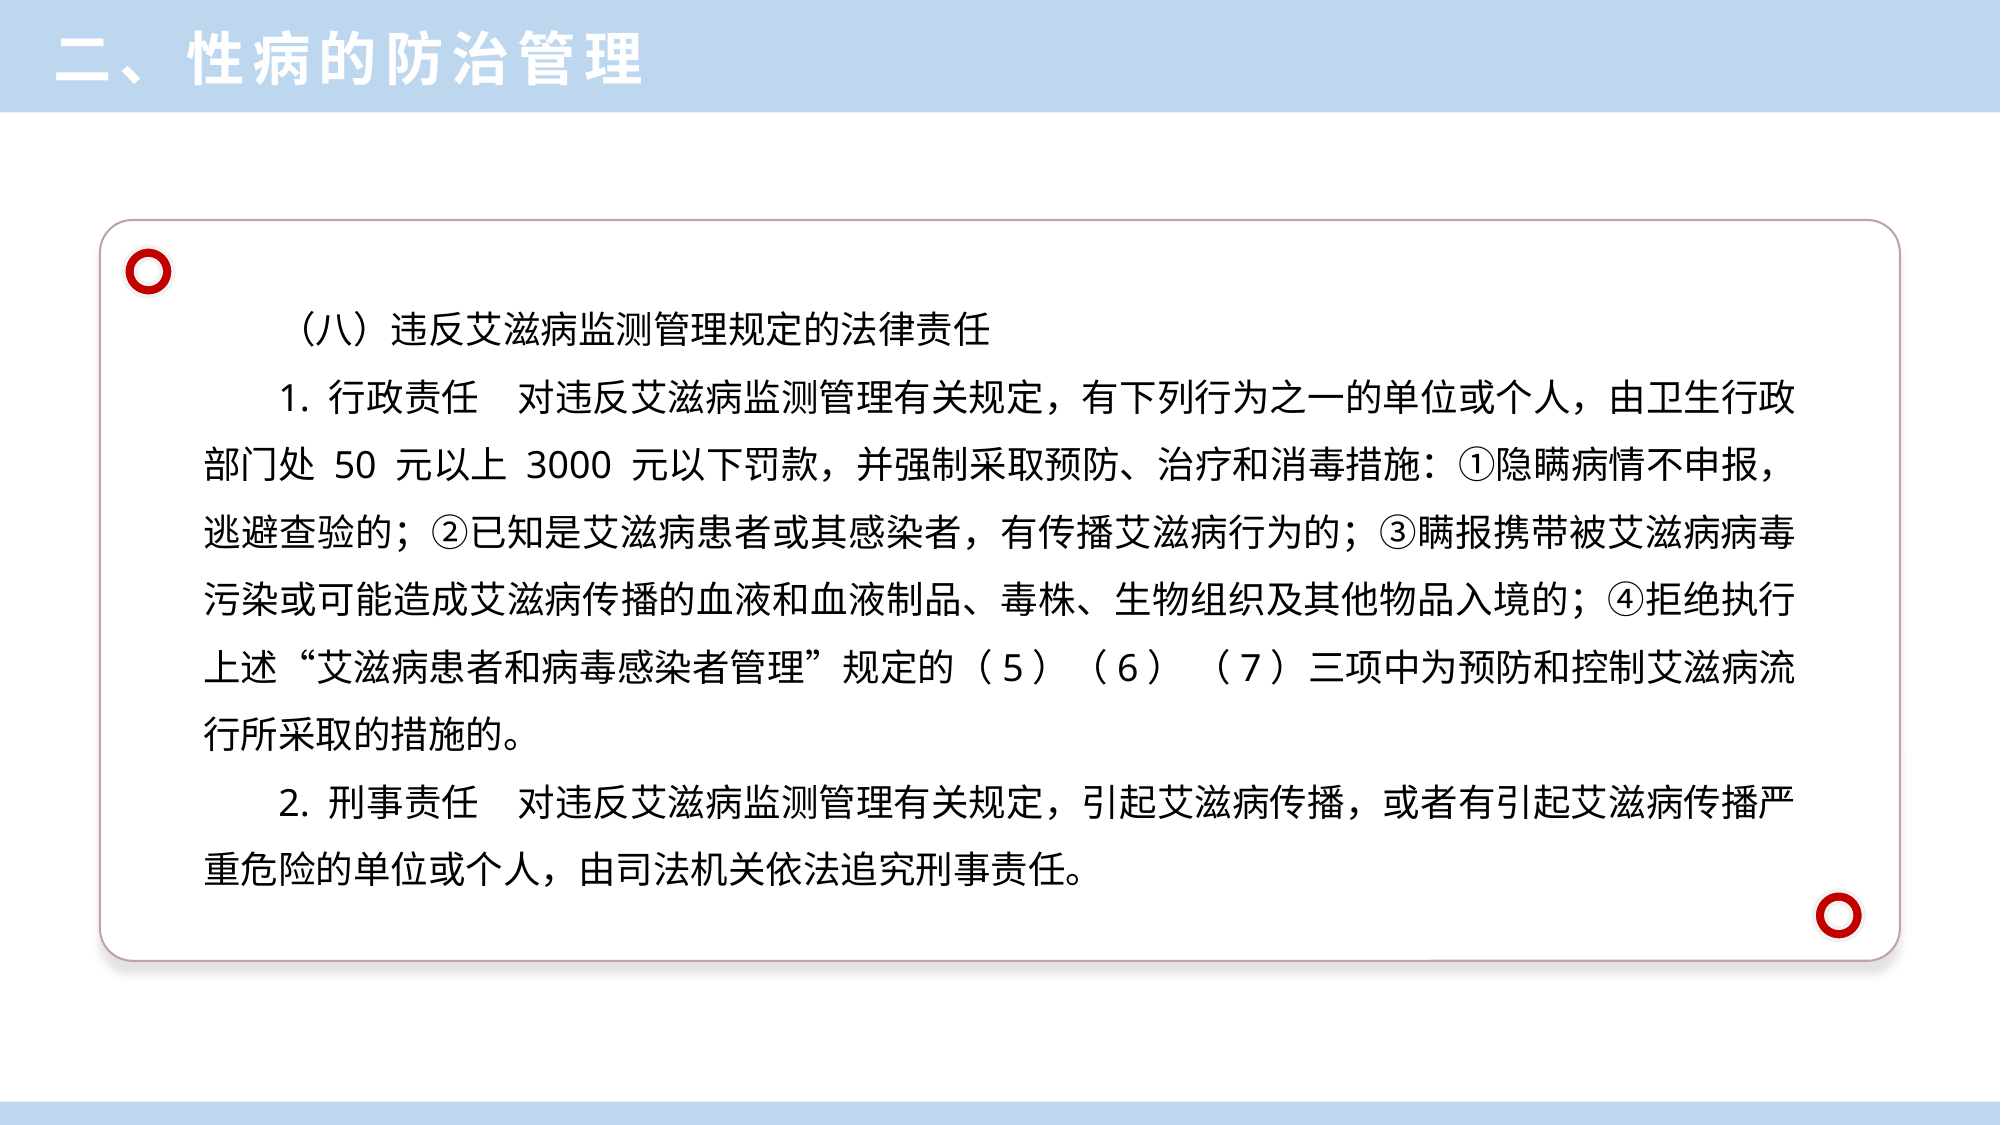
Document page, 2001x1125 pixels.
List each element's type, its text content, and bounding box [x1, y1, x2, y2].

text_box 二、性病的防治管理 [41, 16, 655, 98]
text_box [99, 219, 1900, 961]
